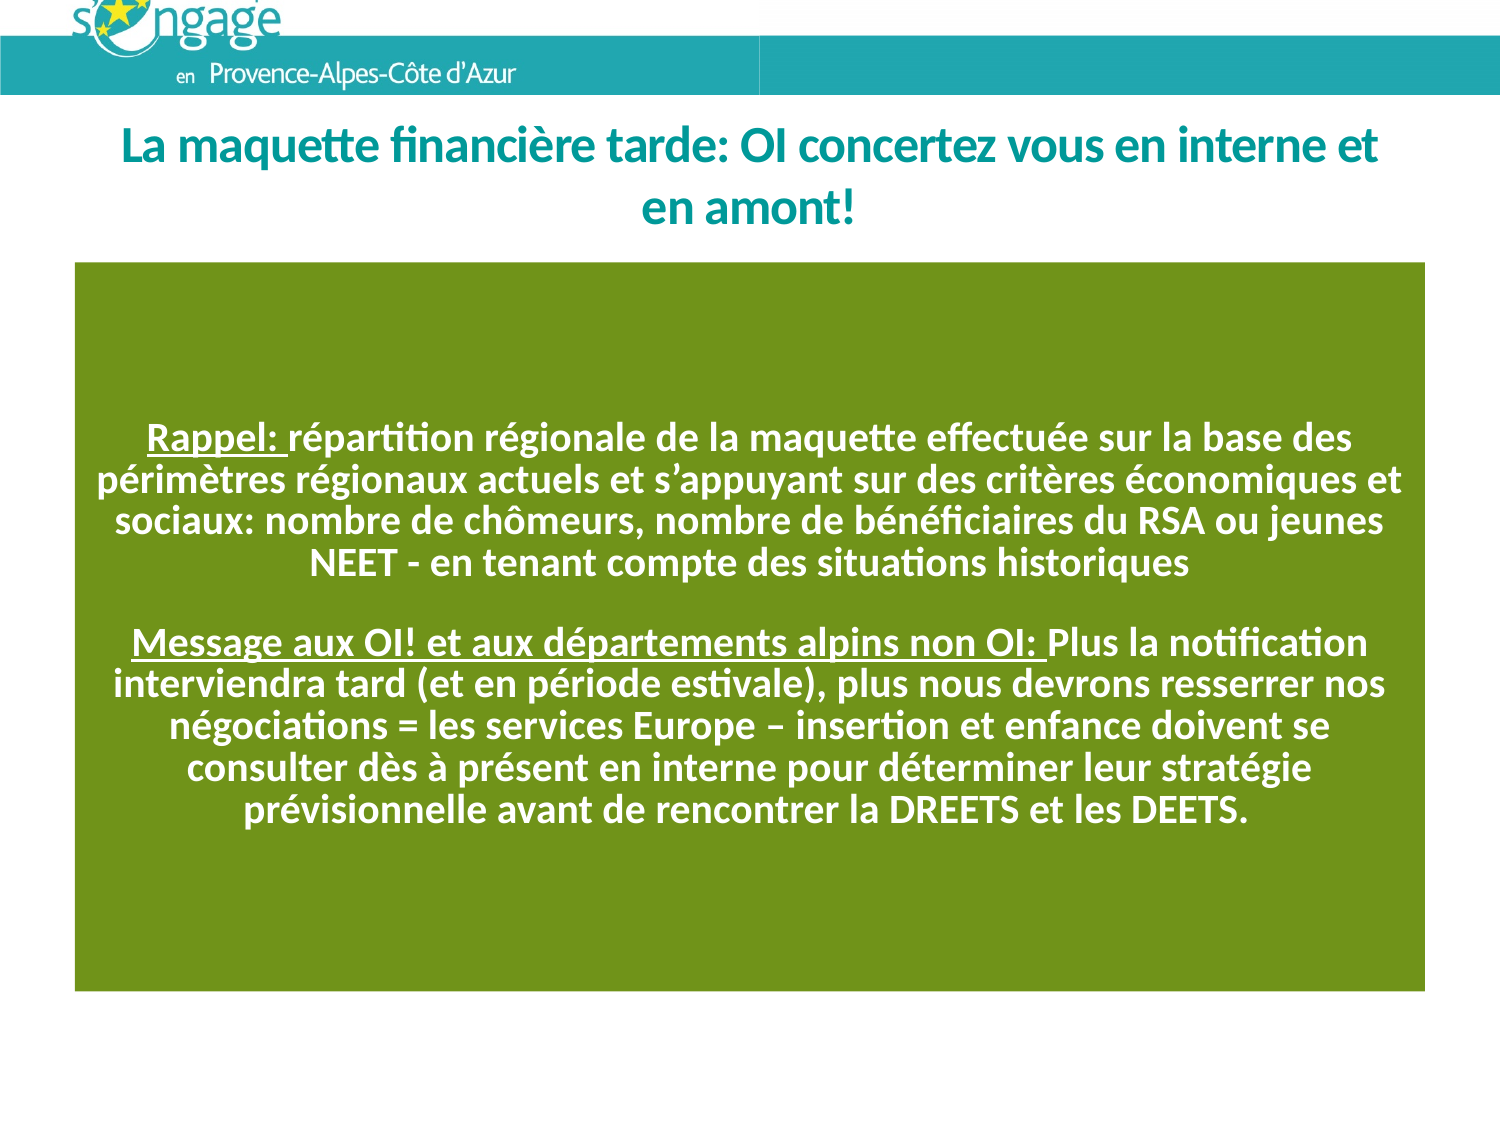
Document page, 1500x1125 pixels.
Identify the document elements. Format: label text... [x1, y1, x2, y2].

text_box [0, 0, 1500, 95]
text_box La maquette financière tarde: OI concertez vous en interne et en amont! [74, 108, 1425, 243]
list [74, 262, 1426, 1006]
